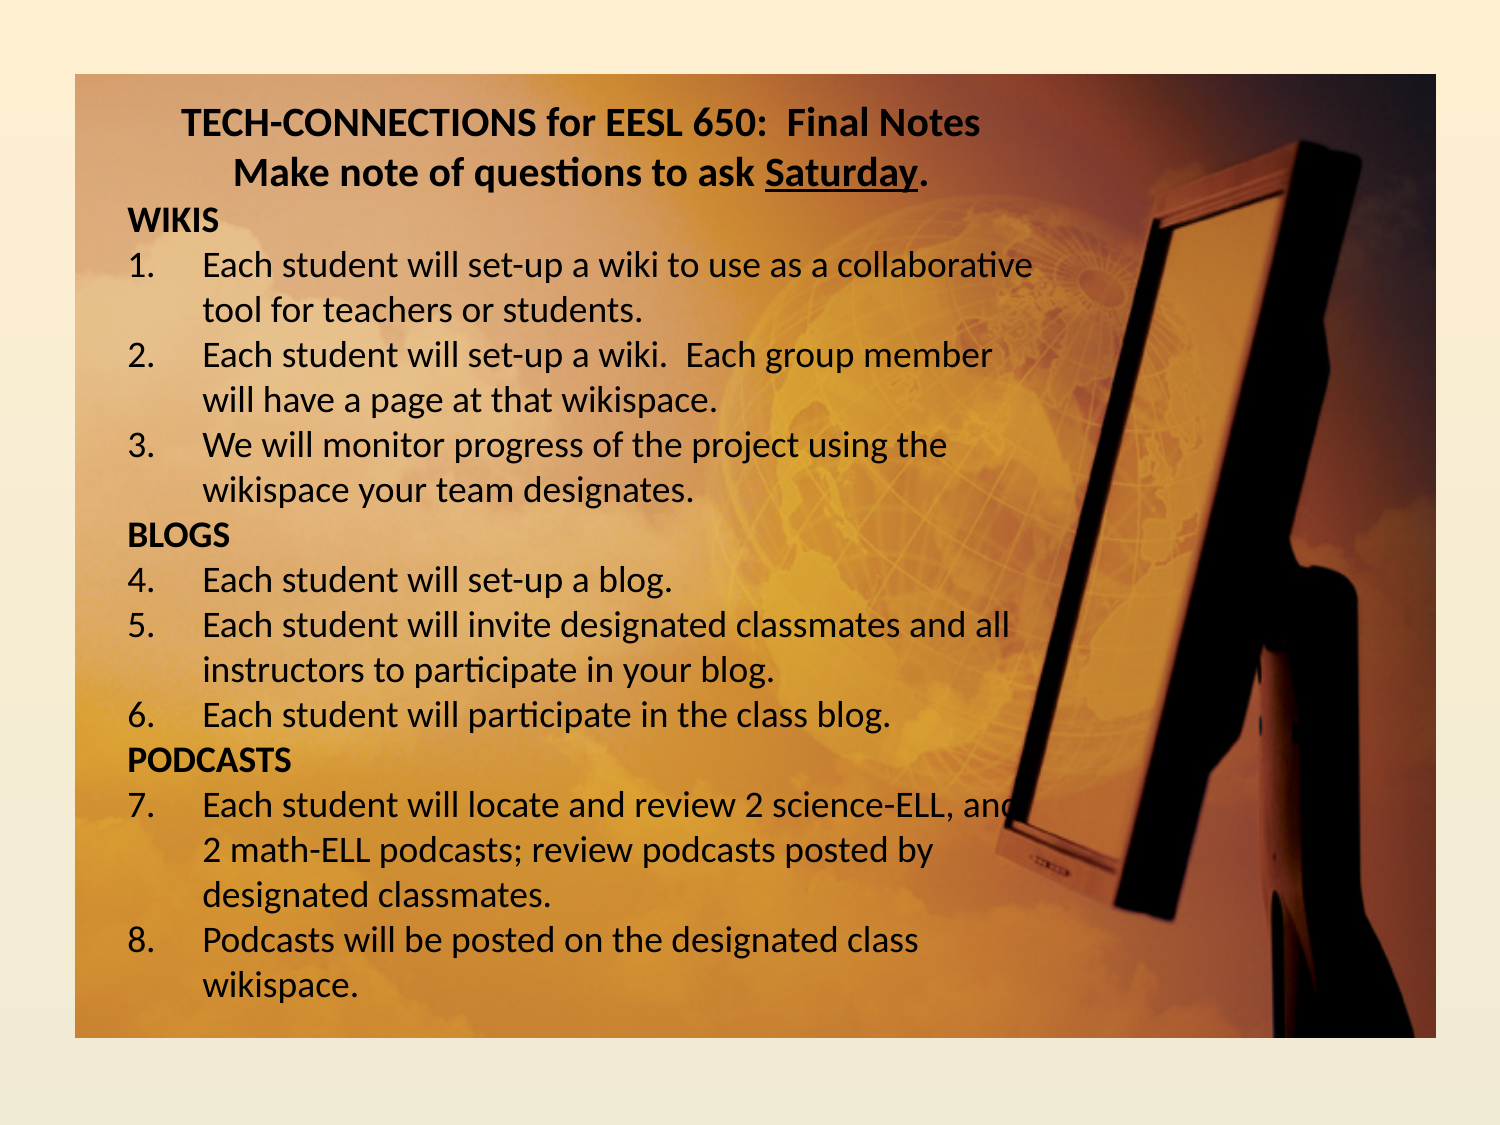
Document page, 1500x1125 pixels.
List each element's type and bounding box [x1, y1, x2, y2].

list [74, 74, 1437, 1038]
